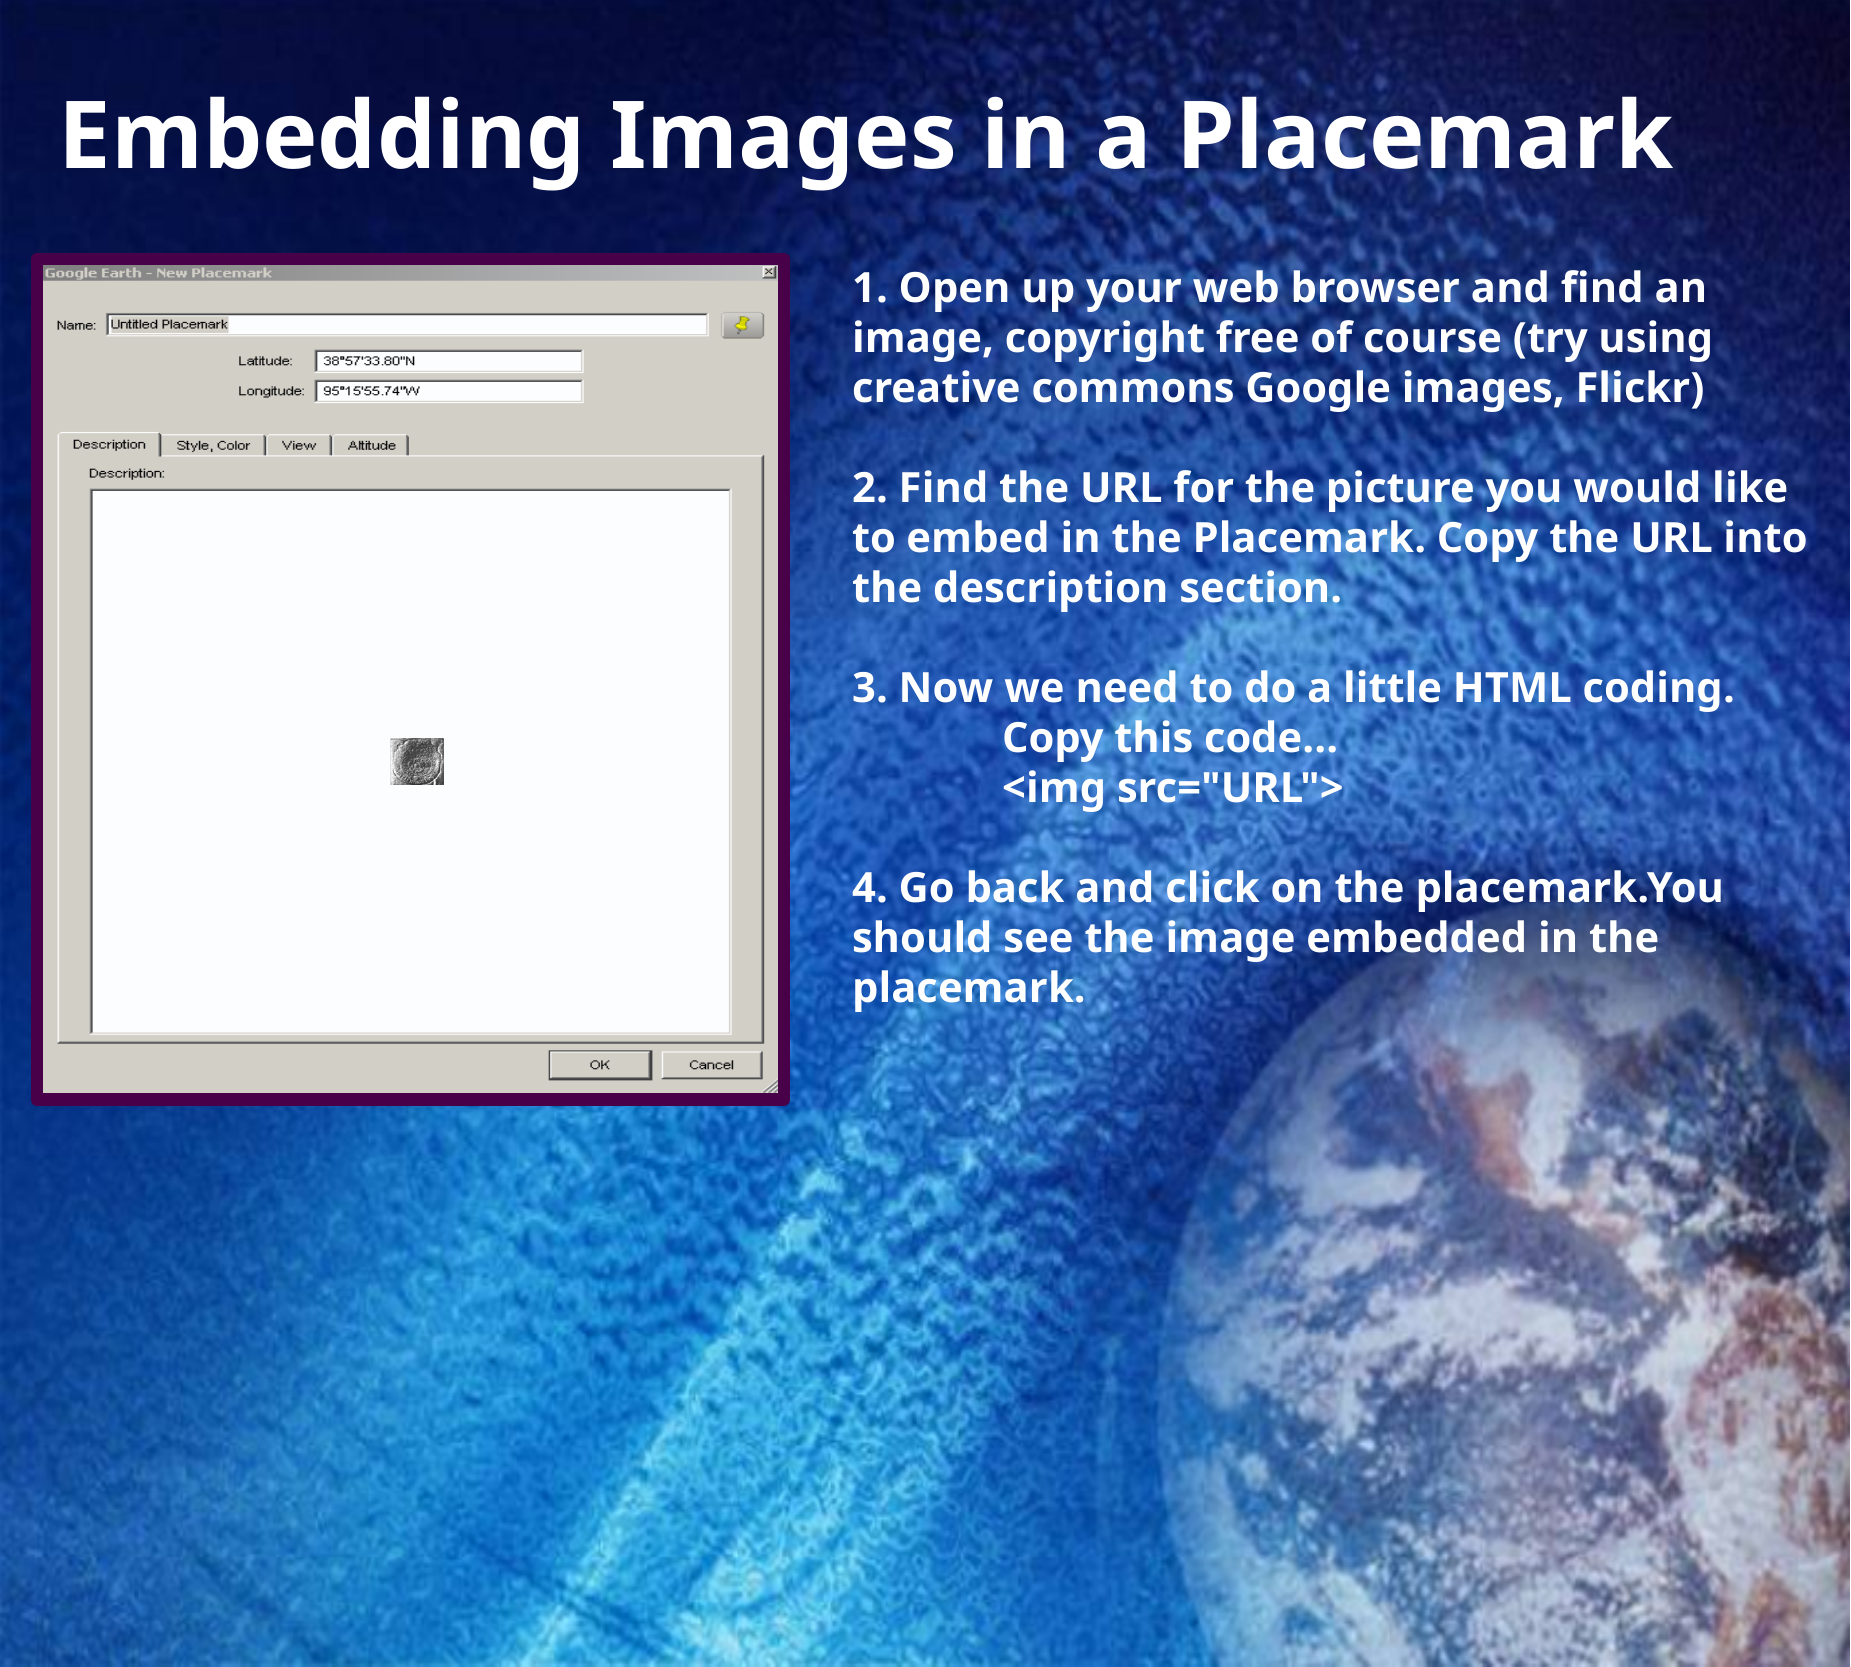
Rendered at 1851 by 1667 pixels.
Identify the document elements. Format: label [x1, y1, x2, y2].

picture [0, 0, 1850, 1667]
text_box [36, 258, 785, 1100]
